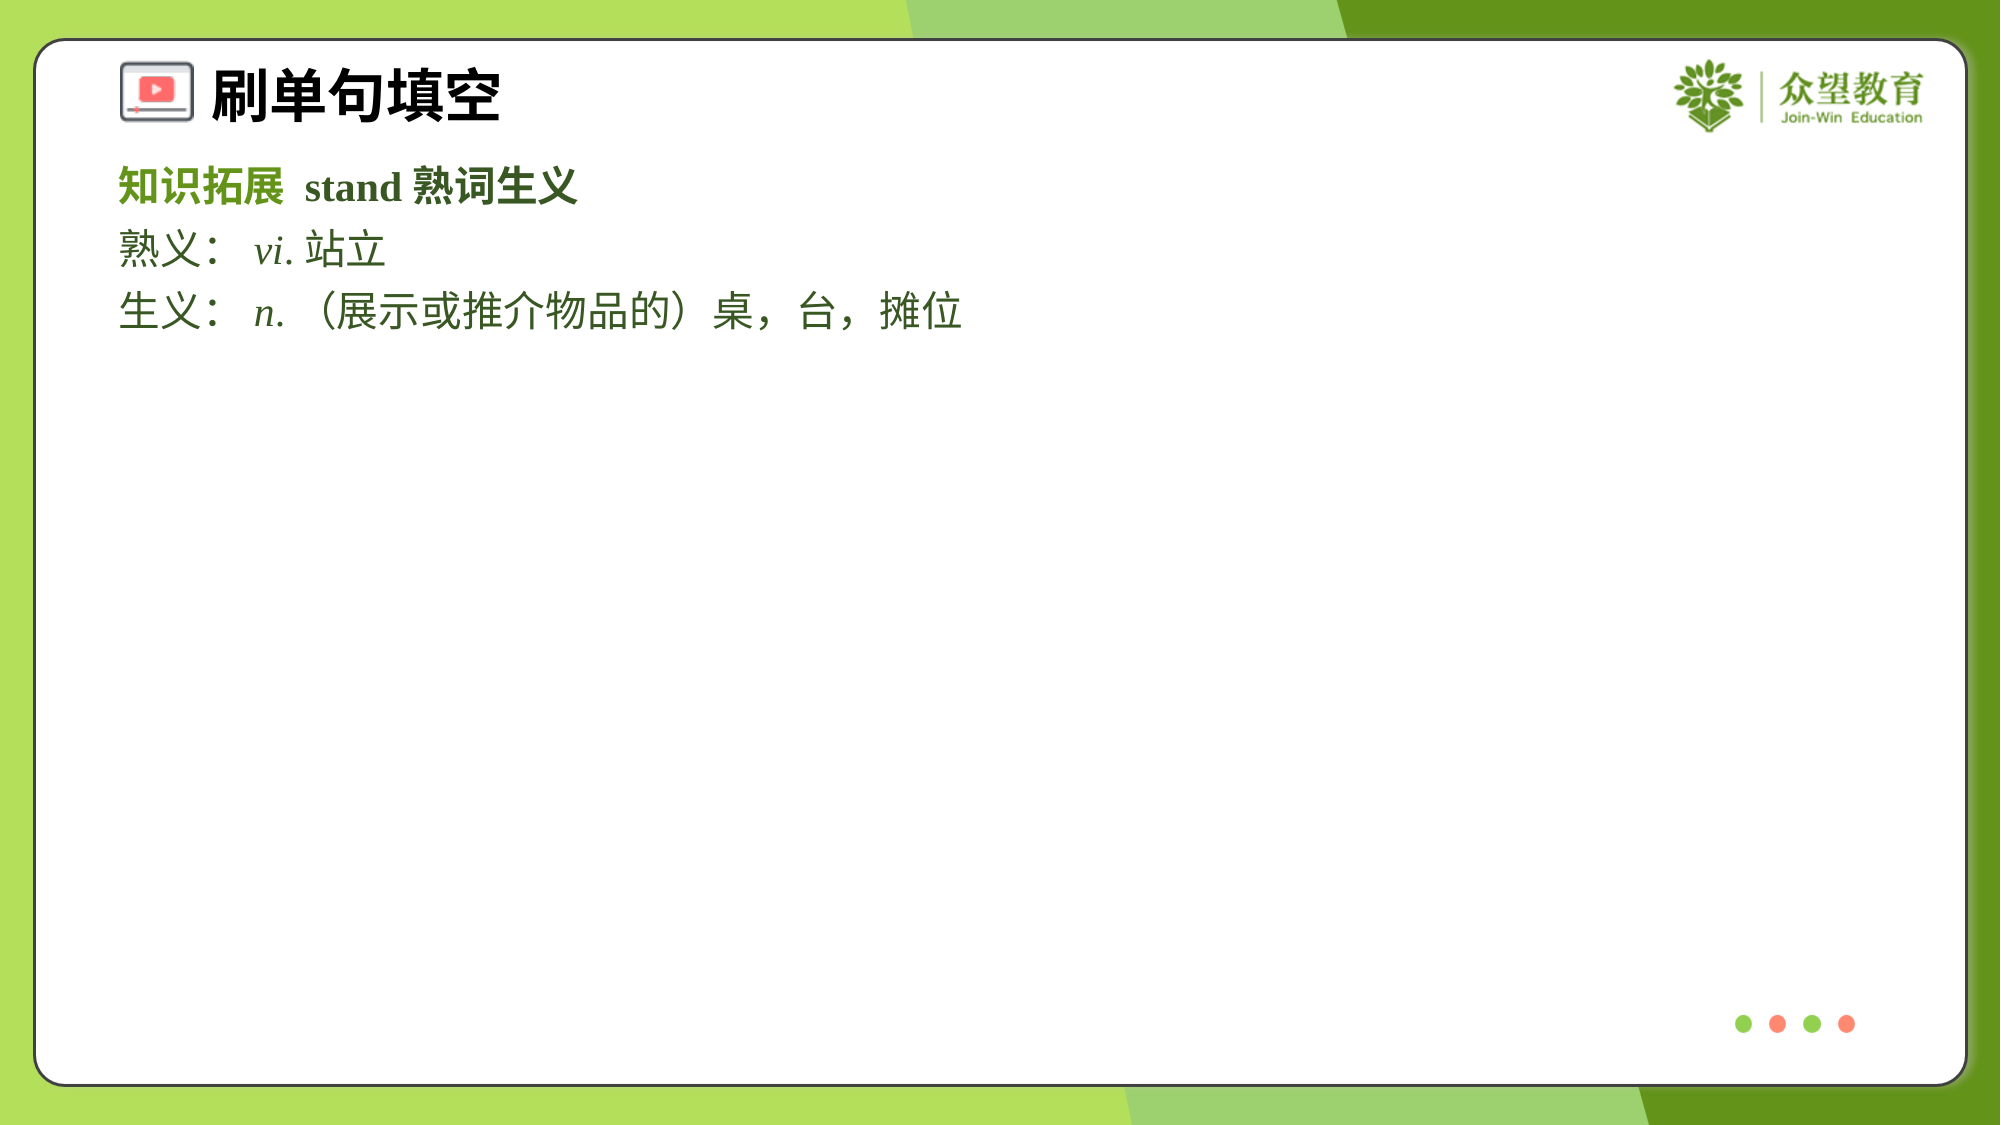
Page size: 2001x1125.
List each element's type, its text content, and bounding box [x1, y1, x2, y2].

text_box 知识拓展 stand熟词生义 熟义：vi.站立 生义：n.（展示或推介物品的）桌，台，摊位 [118, 147, 1883, 331]
picture [0, 0, 2000, 1125]
